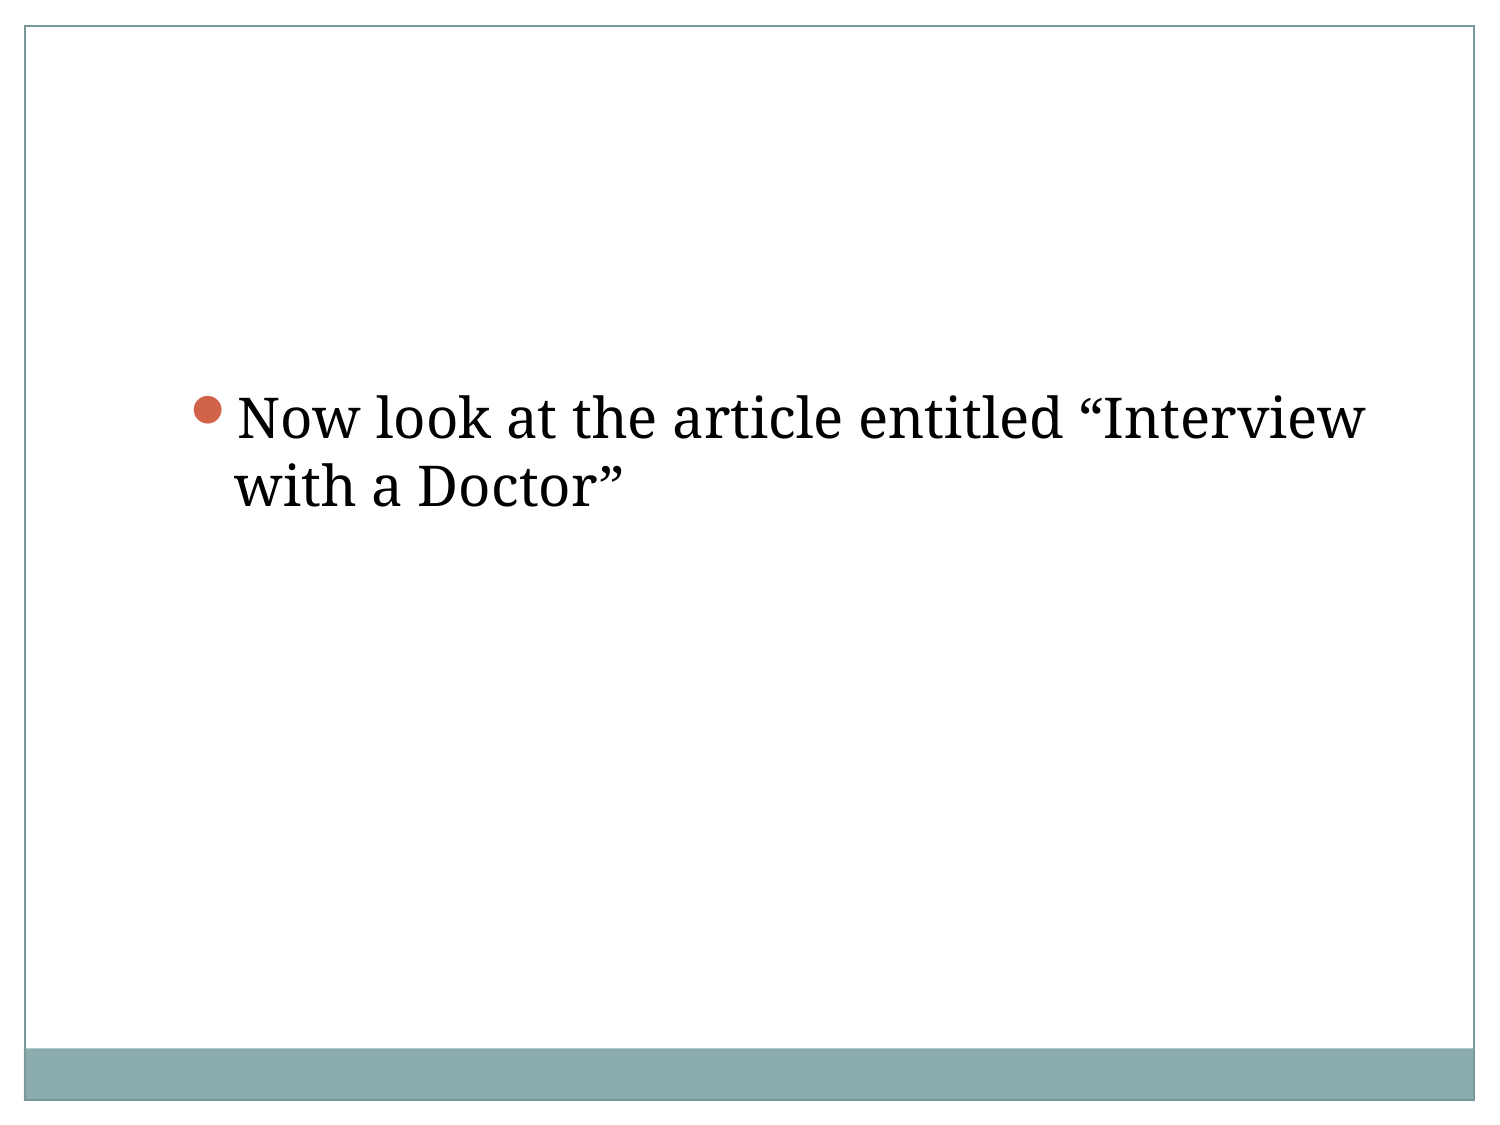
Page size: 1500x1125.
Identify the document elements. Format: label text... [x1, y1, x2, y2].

list Now look at the article entitled “Interview with a Doctor” [174, 375, 1396, 1001]
